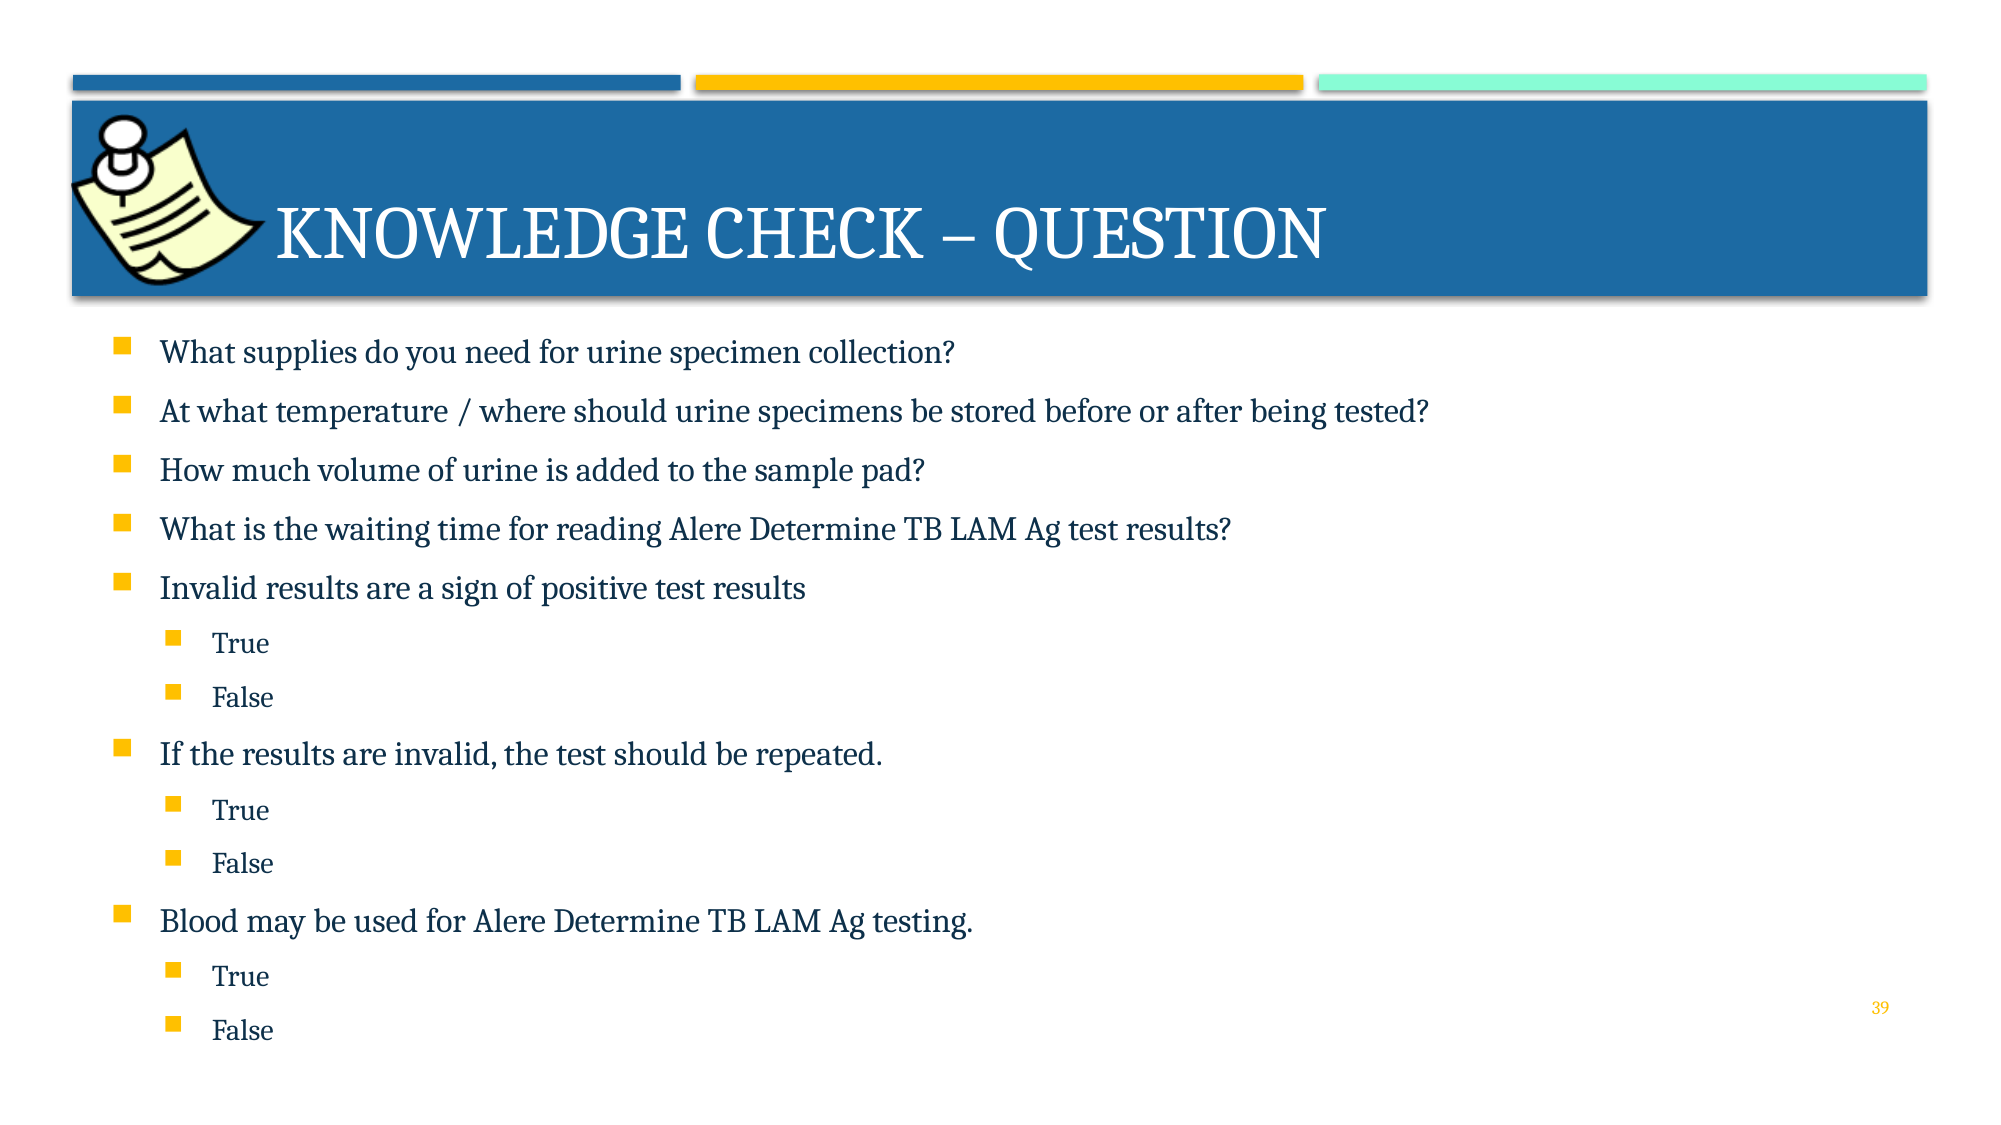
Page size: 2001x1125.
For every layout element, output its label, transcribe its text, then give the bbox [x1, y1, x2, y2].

list What supplies do you need for urine specimen collection? At what temperature / where should urine specimens be stored before or after being tested? How much volume of urine is added to the sample pad? What is the waiting time for reading Alere Determine TB LAM Ag test results? Invalid results are a sign of positive test results True False If the results are invalid, the test should be repeated. True False Blood may be used for Alere Determine TB LAM Ag testing. True False [95, 318, 1848, 1058]
text_box Knowledge Check – Question [270, 115, 1929, 282]
slide_number 39 [1732, 977, 1905, 1037]
picture [70, 114, 268, 289]
